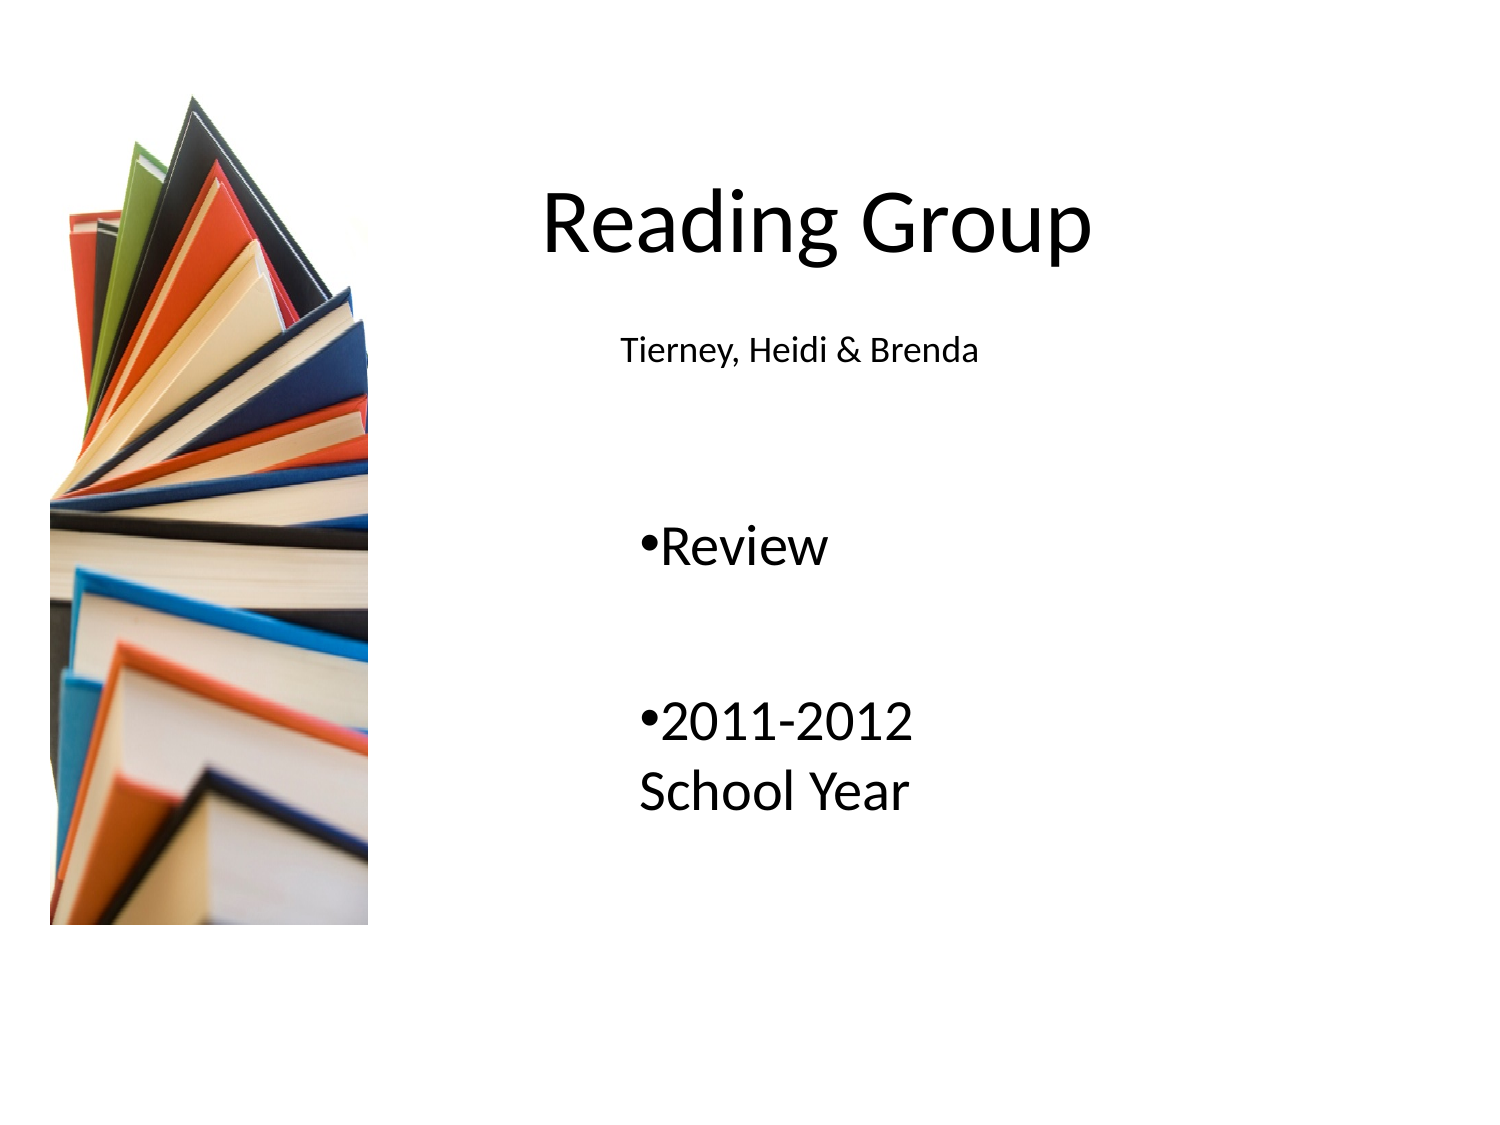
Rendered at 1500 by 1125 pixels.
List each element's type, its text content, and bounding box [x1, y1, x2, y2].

title Reading Group Tierney, Heidi & Brenda [373, 149, 1363, 392]
picture [49, 0, 369, 926]
text_box Review 2011-2012 School Year [624, 500, 938, 900]
